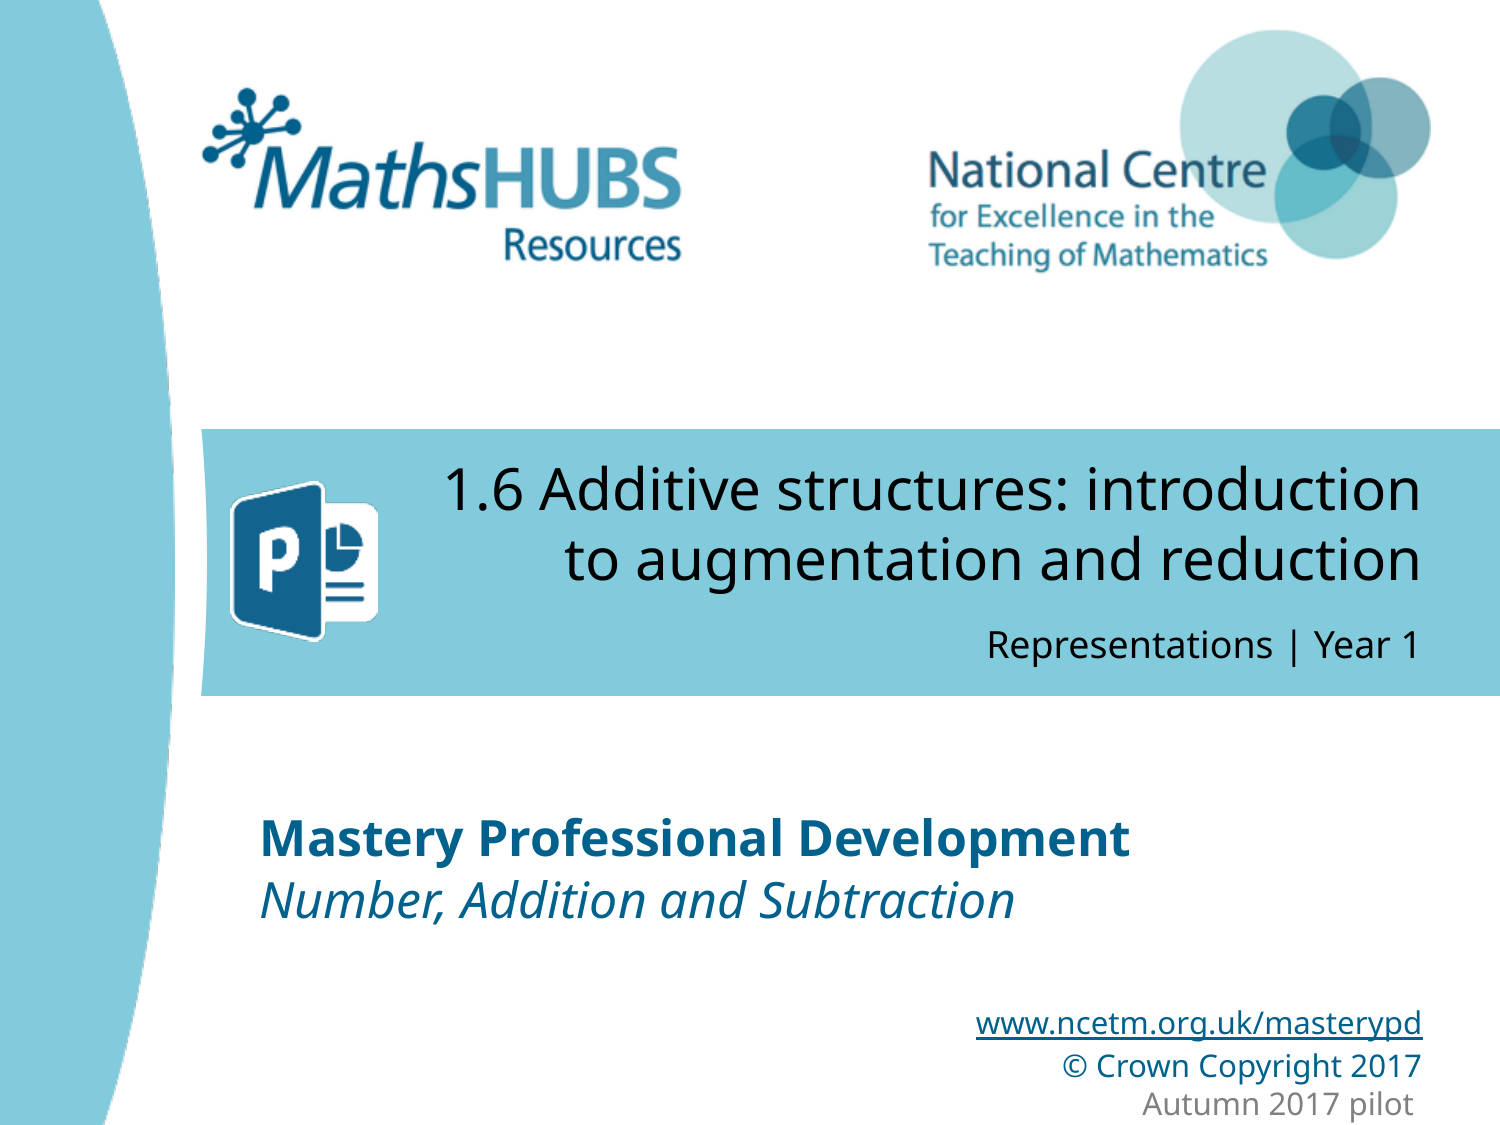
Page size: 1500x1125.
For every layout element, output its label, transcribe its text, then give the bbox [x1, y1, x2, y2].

picture [0, 0, 175, 1125]
subtitle Representations | Year 1 [407, 614, 1438, 673]
picture [200, 85, 688, 274]
title 1.6 Additive structures: introduction to augmentation and reduction [407, 459, 1438, 585]
picture [927, 29, 1431, 274]
picture [178, 429, 1500, 696]
list Number, Addition and Subtraction [244, 860, 1161, 945]
